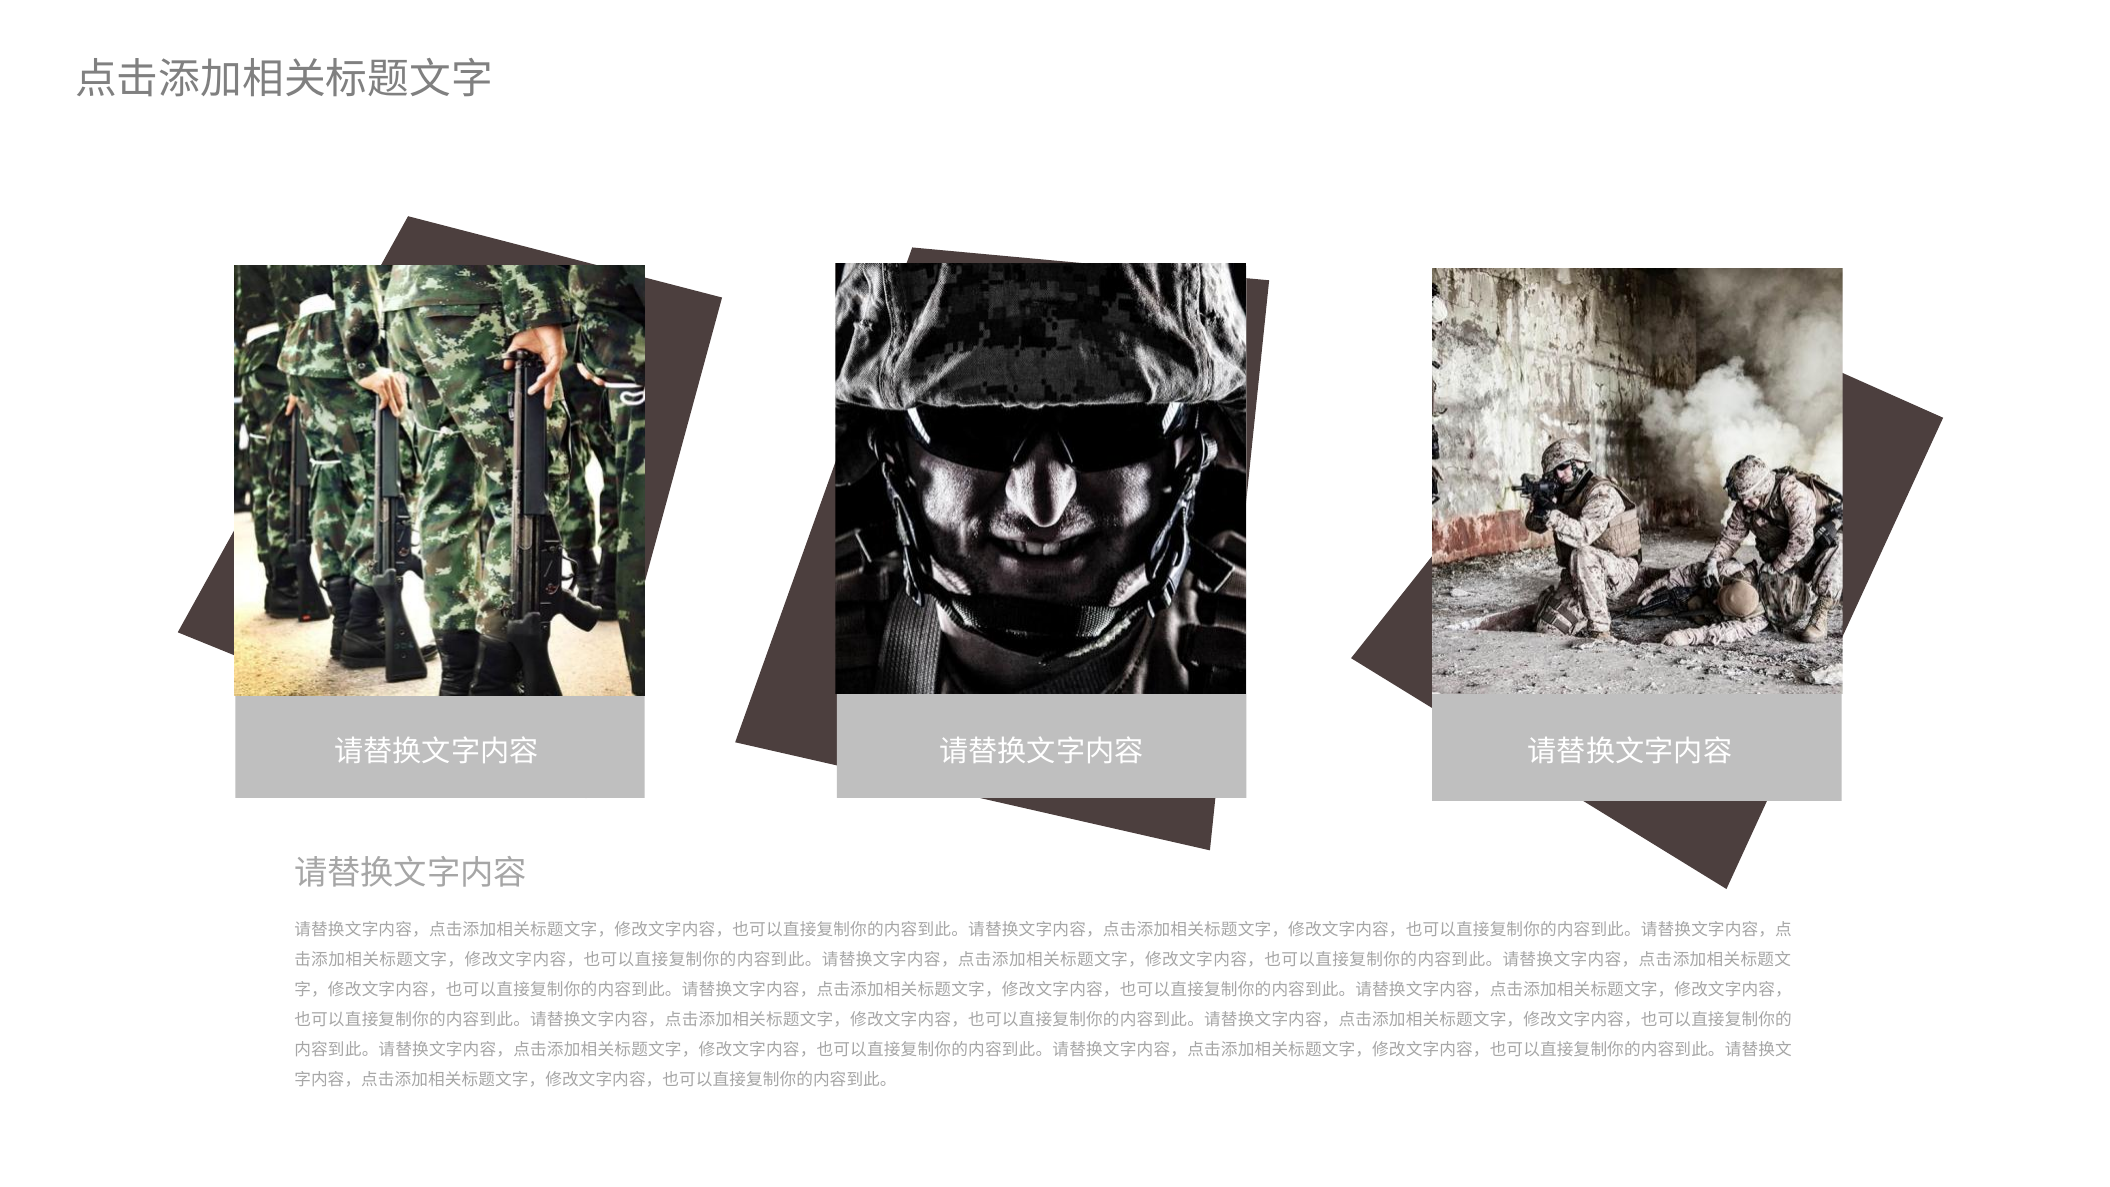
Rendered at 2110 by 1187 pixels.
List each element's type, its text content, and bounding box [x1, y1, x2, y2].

text_box [1432, 694, 1842, 801]
text_box [1431, 268, 1844, 694]
text_box [1247, 278, 1270, 494]
text_box [907, 247, 1071, 262]
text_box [279, 823, 1809, 1099]
text_box [177, 532, 233, 655]
text_box 点击添加相关标题文字 [59, 44, 563, 107]
text_box [980, 798, 1216, 823]
text_box [836, 694, 1247, 798]
text_box 请替换文字内容 [924, 707, 1159, 775]
text_box [735, 466, 836, 766]
text_box 请替换文字内容 [319, 707, 554, 775]
text_box [1844, 373, 1944, 634]
text_box [235, 697, 645, 798]
text_box [646, 277, 723, 578]
text_box [233, 265, 646, 697]
text_box [1583, 801, 1767, 823]
text_box [834, 262, 1247, 694]
text_box [381, 216, 597, 265]
text_box 请替换文字内容 [1512, 707, 1748, 775]
text_box [1351, 557, 1432, 708]
